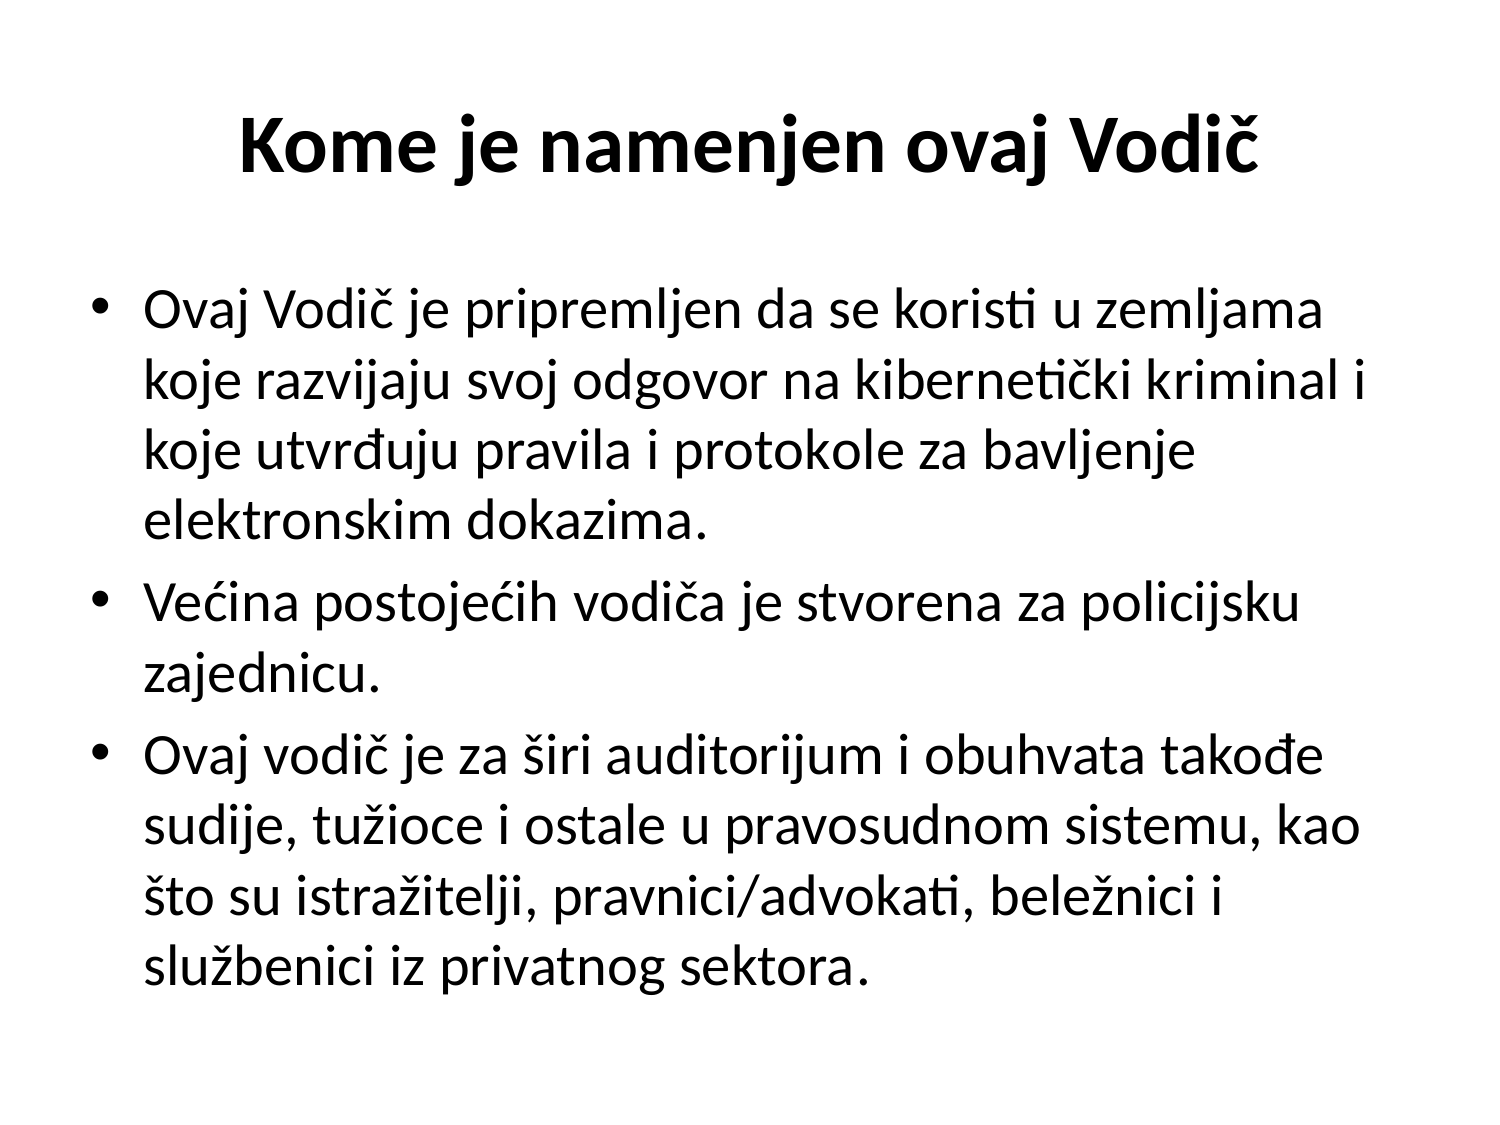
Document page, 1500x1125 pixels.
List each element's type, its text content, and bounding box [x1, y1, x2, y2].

title Kome je namenjen ovaj Vodič [75, 45, 1425, 233]
list Ovaj Vodič je pripremljen da se koristi u zemljama koje razvijaju svoj odgovor na kibernetički kriminal i koje utvrđuju pravila i protokole za bavljenje elektronskim dokazima. Većina postojećih vodiča je stvorena za policijsku zajednicu. Ovaj vodič je za širi auditorijum i obuhvata takođe sudije, tužioce i ostale u pravosudnom sistemu, kao što su istražitelji, pravnici/advokati, beležnici i službenici iz privatnog sektora. [75, 262, 1425, 1005]
